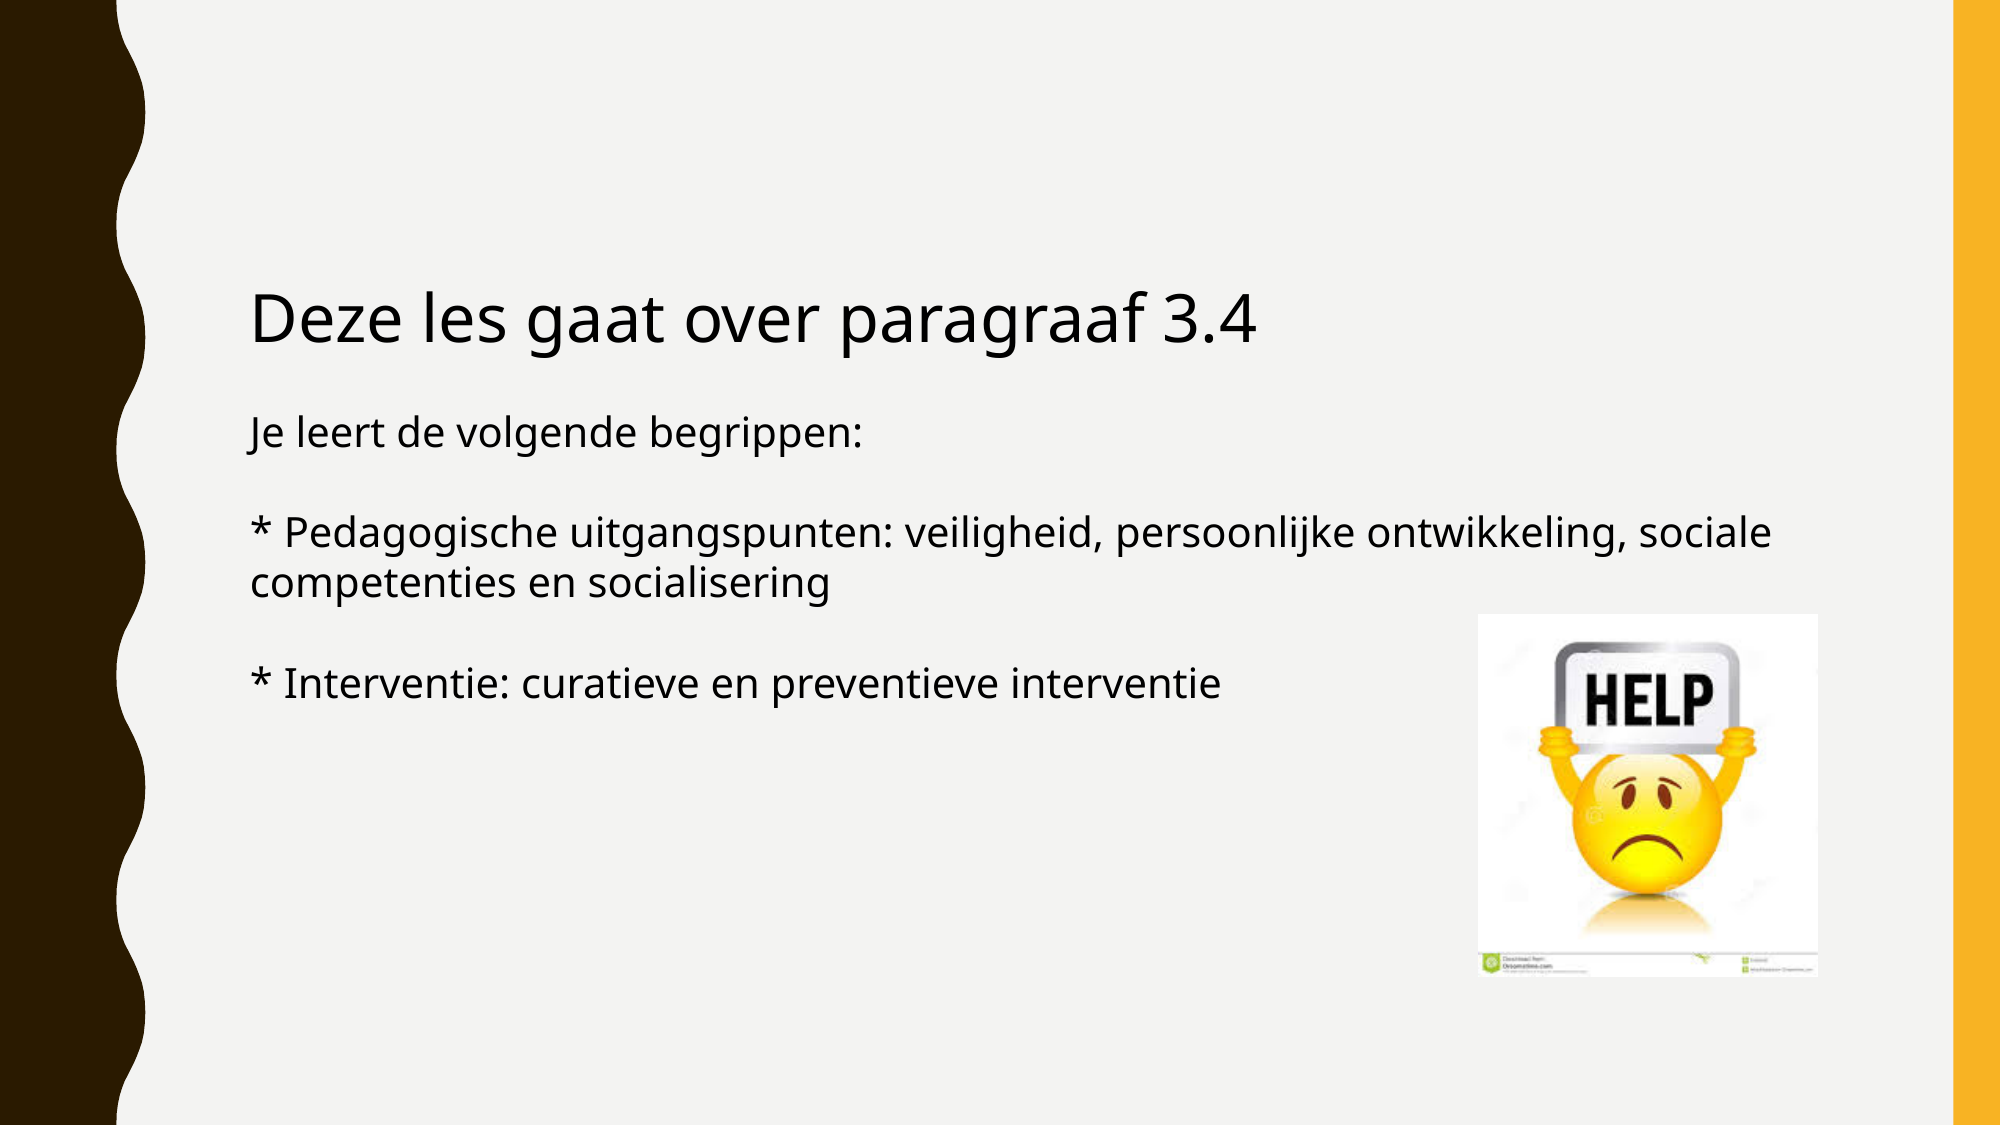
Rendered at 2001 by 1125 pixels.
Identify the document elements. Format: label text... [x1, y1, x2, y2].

picture [1478, 614, 1818, 977]
text_box Deze les gaat over paragraaf 3.4 Je leert de volgende begrippen: * Pedagogische uitgangspunten: veiligheid, persoonlijke ontwikkeling, sociale competenties en socialisering * Interventie: curatieve en preventieve interventie [235, 268, 1958, 744]
